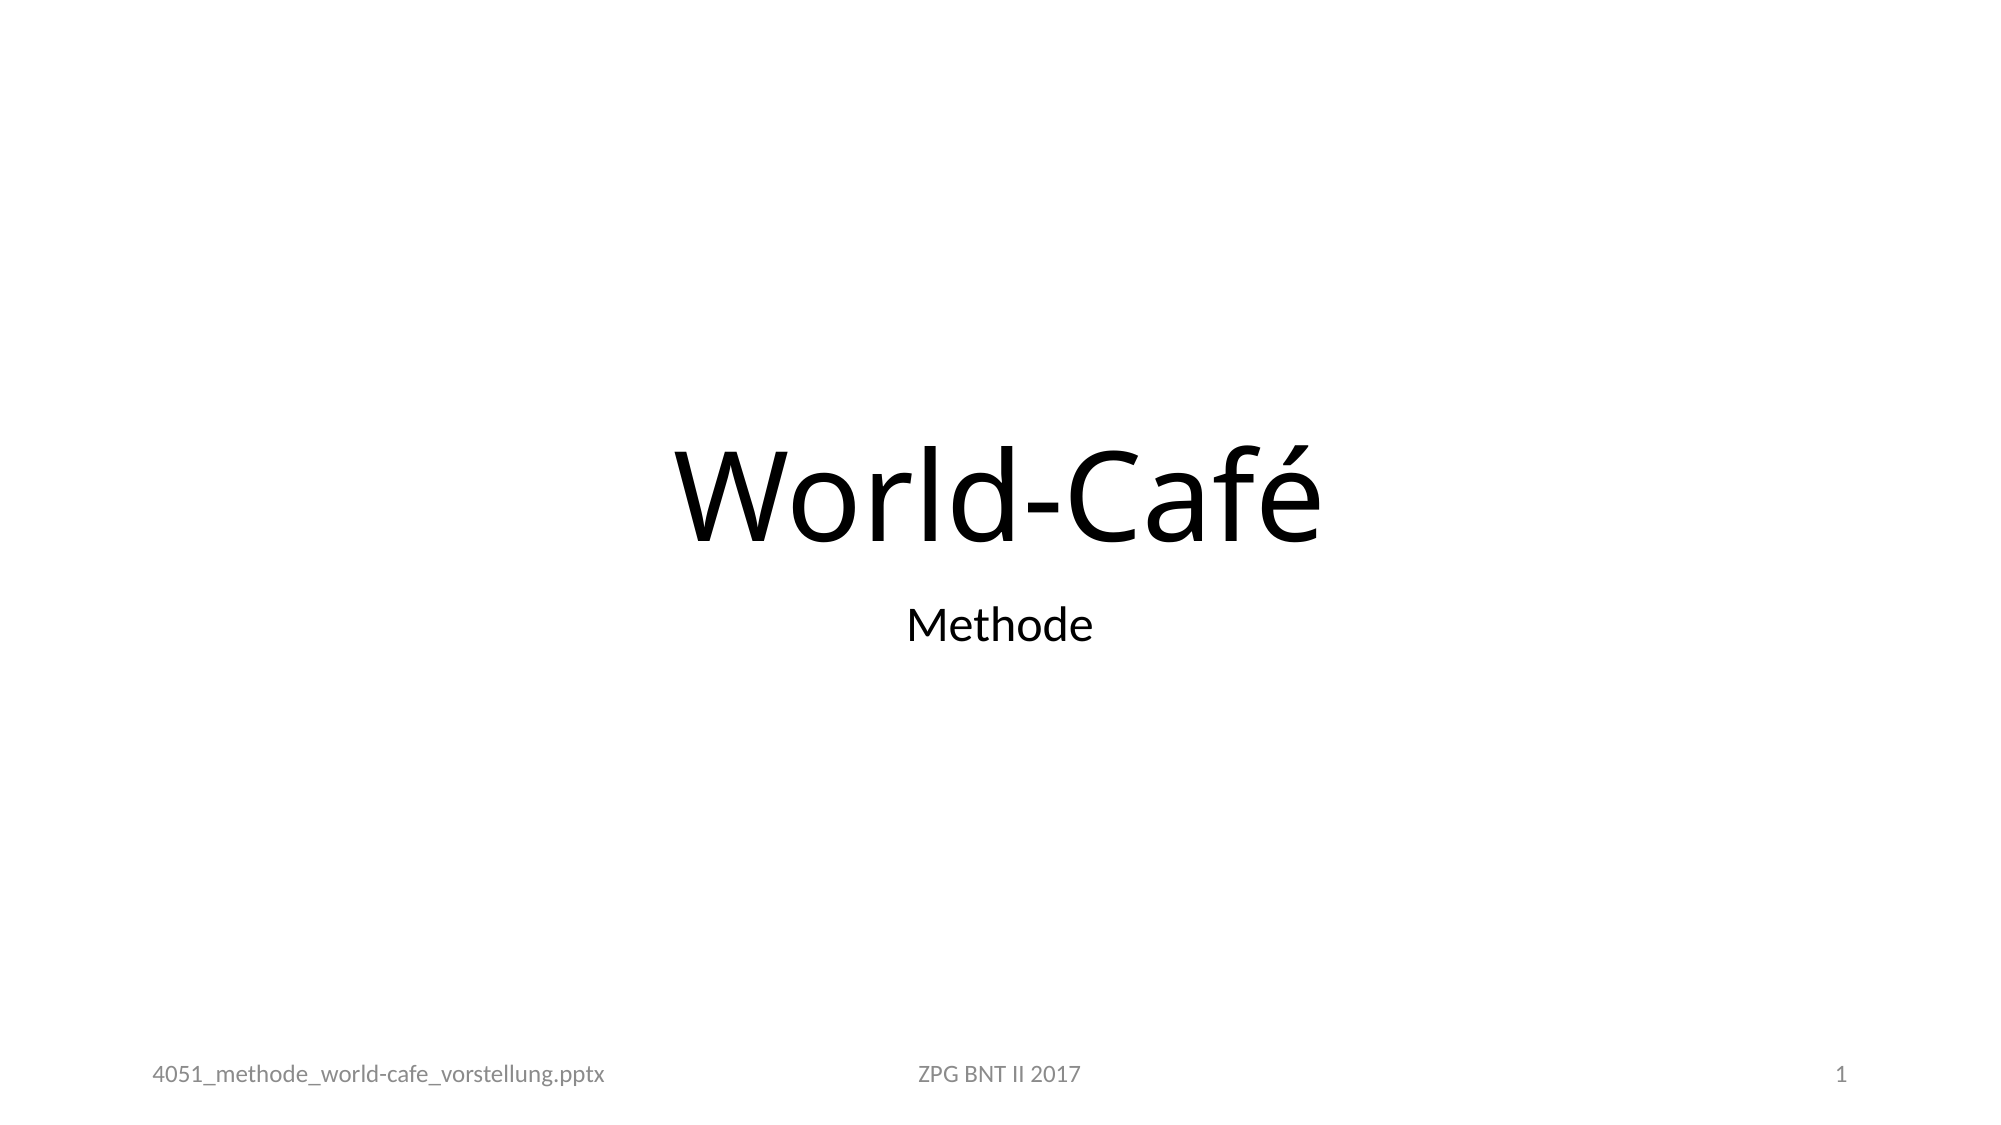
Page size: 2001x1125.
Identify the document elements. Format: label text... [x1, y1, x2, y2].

title World-Café [249, 184, 1750, 576]
subtitle Methode [249, 590, 1750, 863]
footer ZPG BNT II 2017 [662, 1042, 1338, 1103]
slide_number 1 [1412, 1042, 1863, 1103]
slide_number 4051_methode_world-cafe_vorstellung.pptx [137, 1042, 662, 1103]
